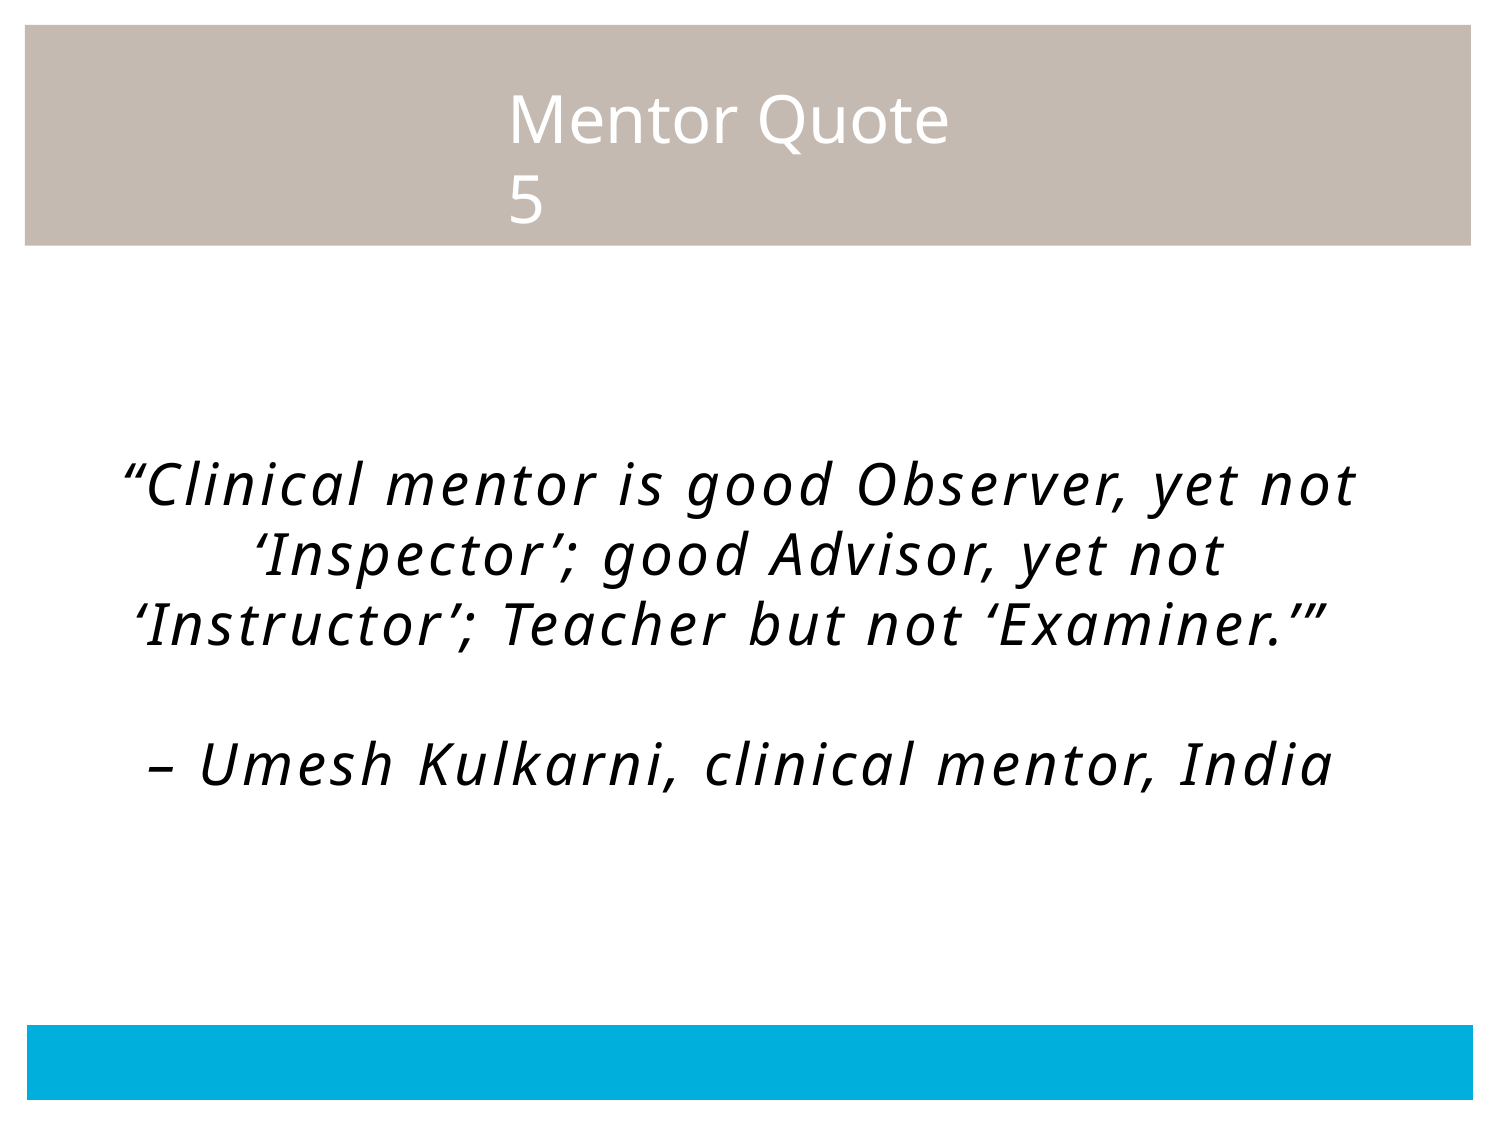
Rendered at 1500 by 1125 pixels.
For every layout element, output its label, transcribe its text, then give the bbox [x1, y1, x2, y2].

title “Clinical mentor is good Observer, yet not ‘Inspector’; good Advisor, yet not ‘Instructor’; Teacher but not ‘Examiner.’” – Umesh Kulkarni, clinical mentor, India [65, 236, 1417, 1009]
text_box Mentor Quote 5 [492, 69, 990, 244]
